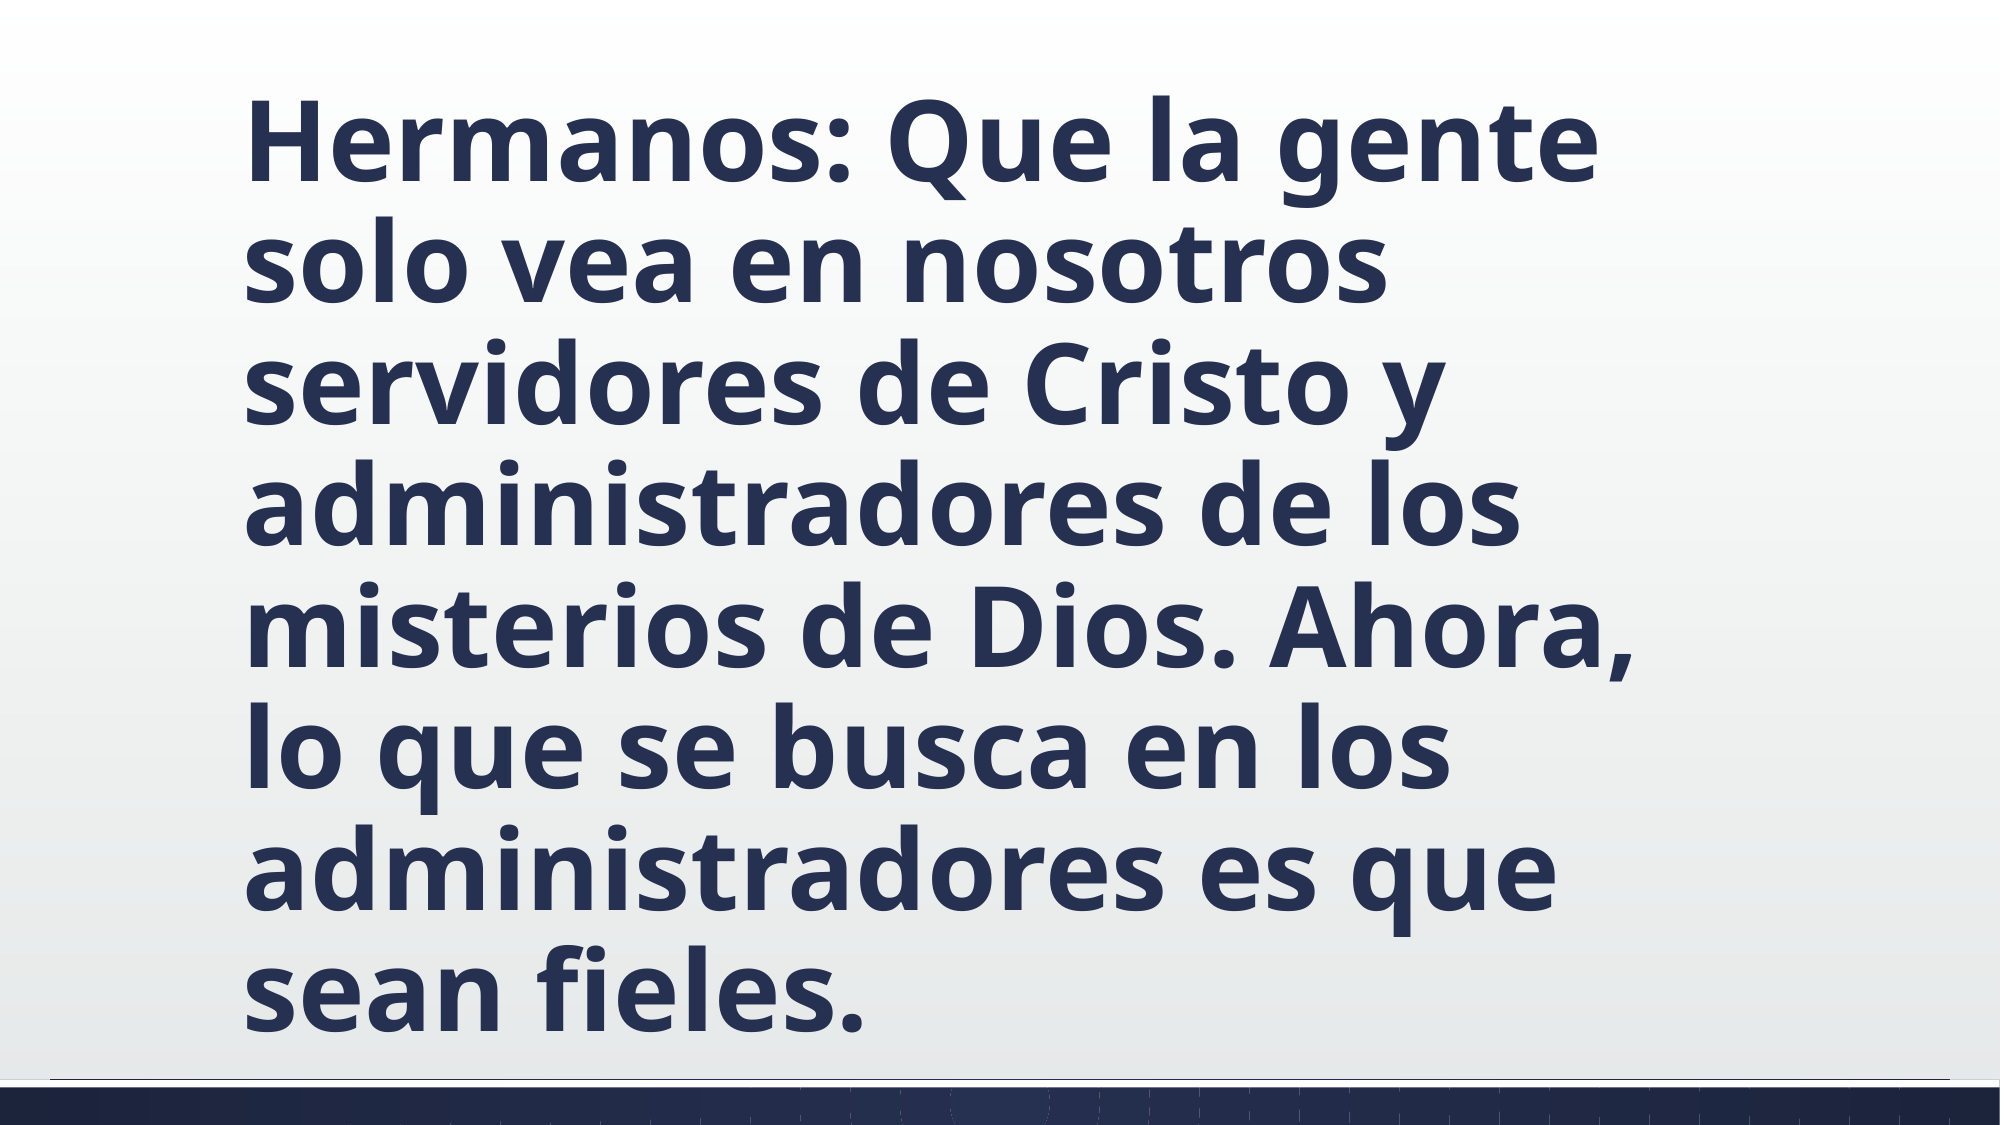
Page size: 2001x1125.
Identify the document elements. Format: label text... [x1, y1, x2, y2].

list Hermanos: Que la gente solo vea en nosotros servidores de Cristo y administradores de los misterios de Dios. Ahora, lo que se busca en los administradores es que sean fieles. [219, 76, 1780, 990]
